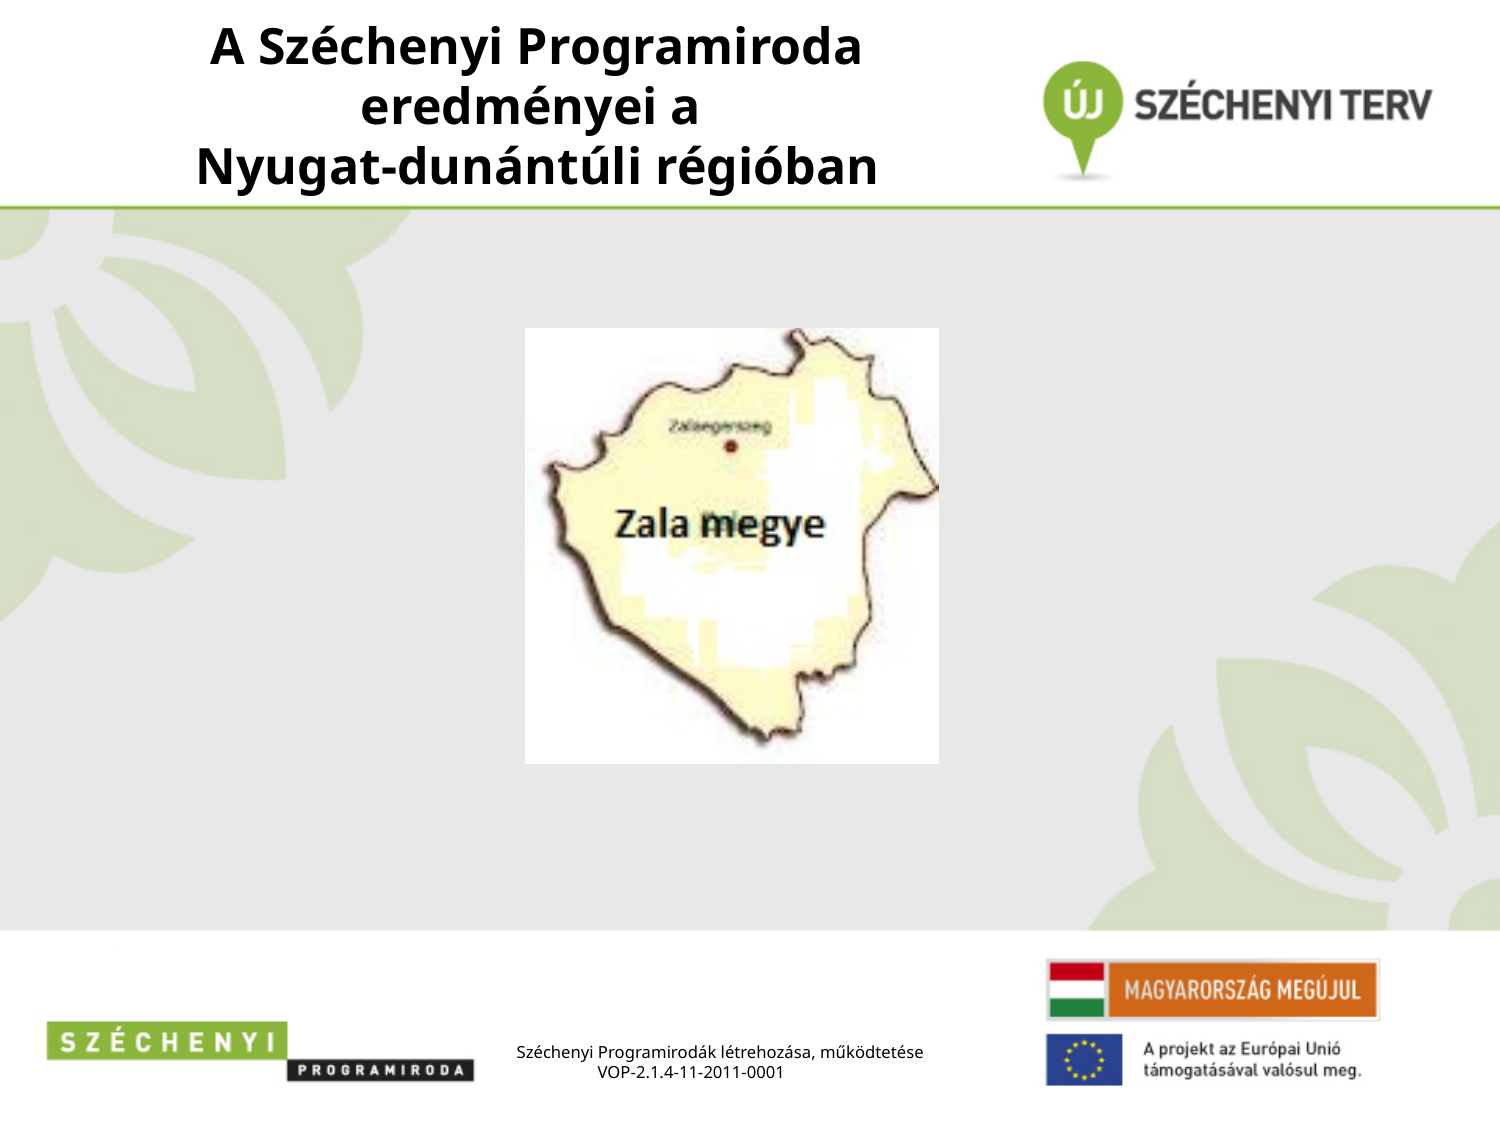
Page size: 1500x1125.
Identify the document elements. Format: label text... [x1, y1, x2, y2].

picture [0, 0, 1500, 1125]
text_box Széchenyi Programirodák létrehozása, működtetése VOP-2.1.4-11-2011-0001 [501, 1034, 987, 1125]
title A Széchenyi Programiroda eredményei a Nyugat-dunántúli régióban [41, 0, 1034, 209]
